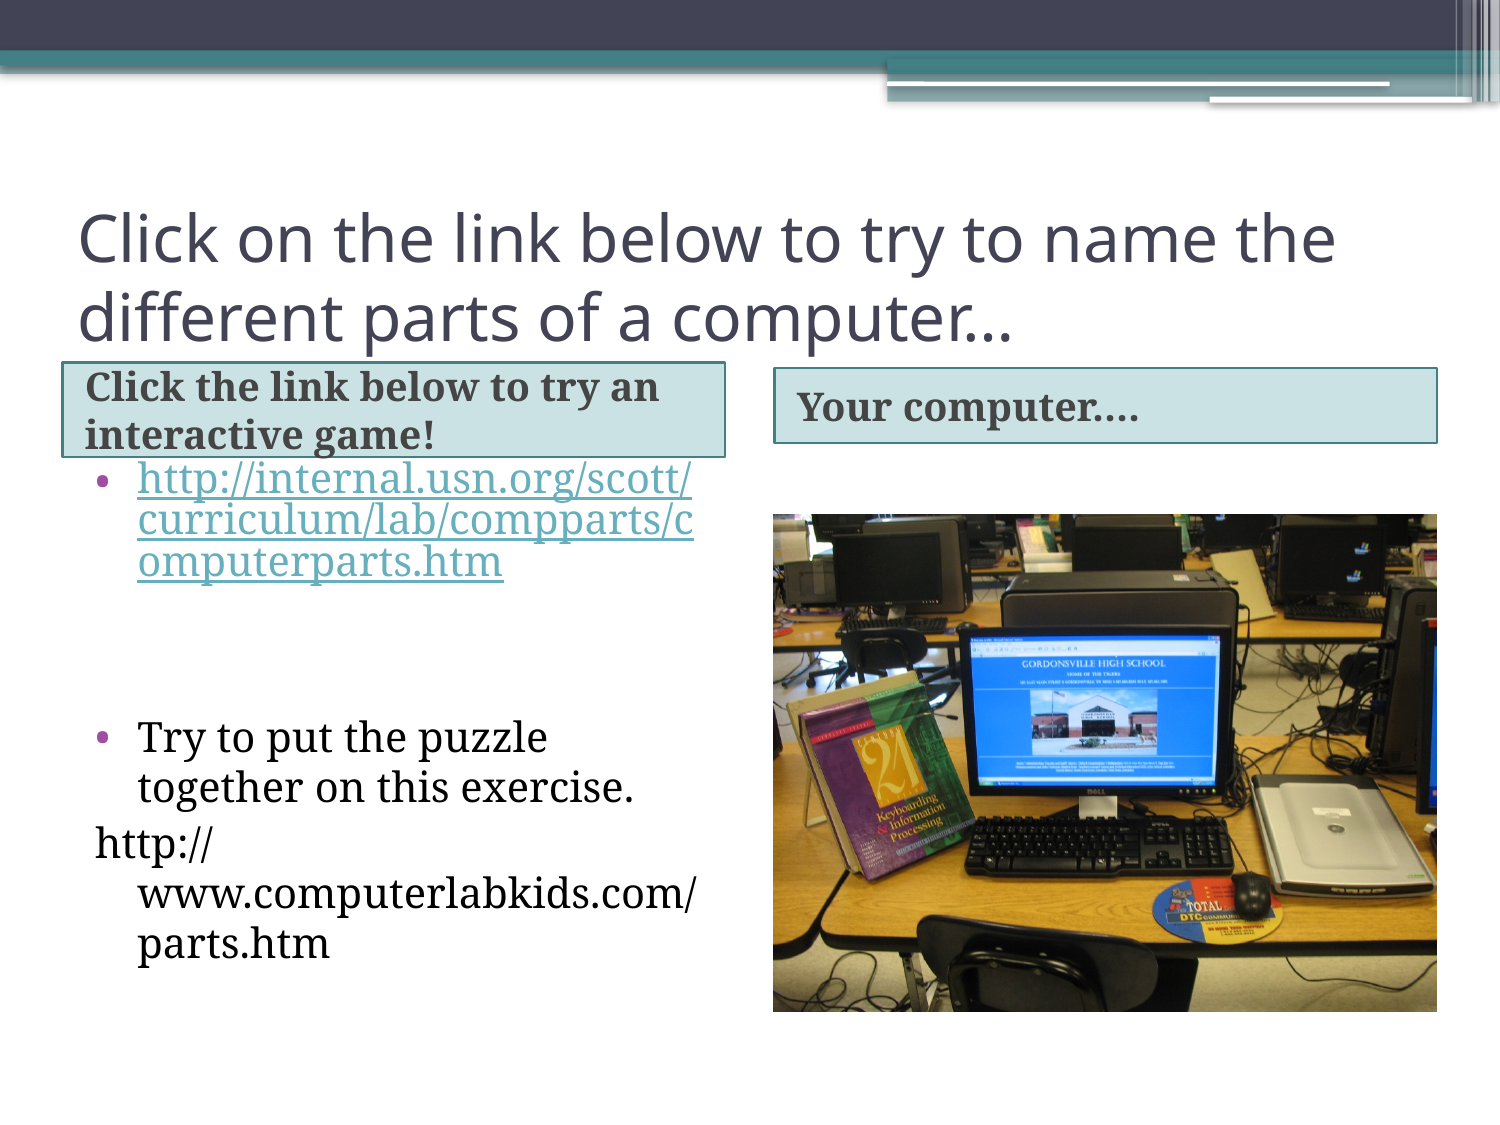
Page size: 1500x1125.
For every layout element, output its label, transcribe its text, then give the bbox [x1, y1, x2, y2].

list http://internal.usn.org/scott/curriculum/lab/compparts/computerparts.htm Try to put the puzzle together on this exercise. http://www.computerlabkids.com/parts.htm [62, 444, 726, 1082]
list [773, 514, 1438, 1012]
list Your computer…. [773, 367, 1438, 444]
title Click on the link below to try to name the different parts of a computer… [62, 187, 1438, 363]
list Click the link below to try an interactive game! [61, 361, 726, 458]
